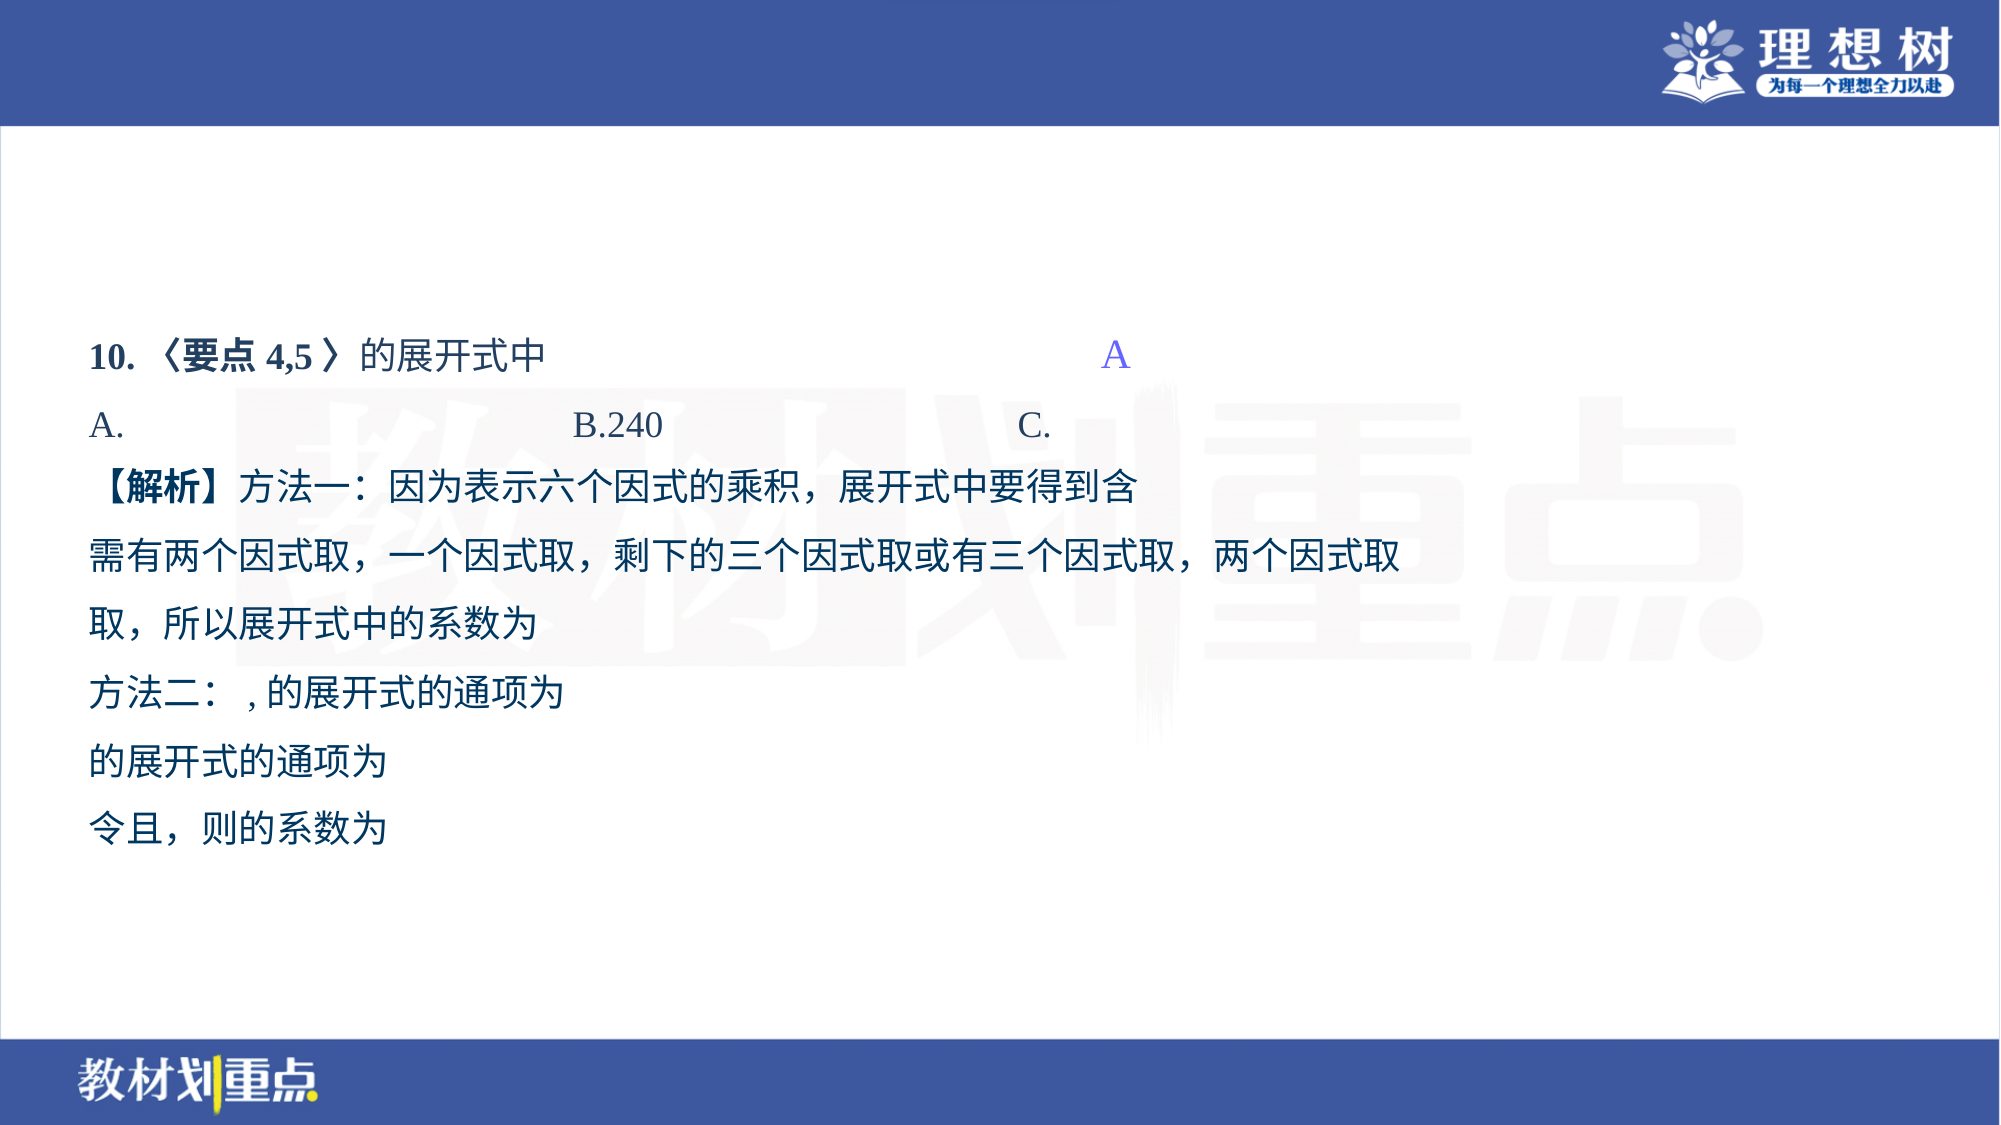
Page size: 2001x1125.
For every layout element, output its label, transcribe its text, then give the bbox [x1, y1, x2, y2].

text_box A [1085, 325, 1147, 375]
picture [0, 0, 2000, 1125]
